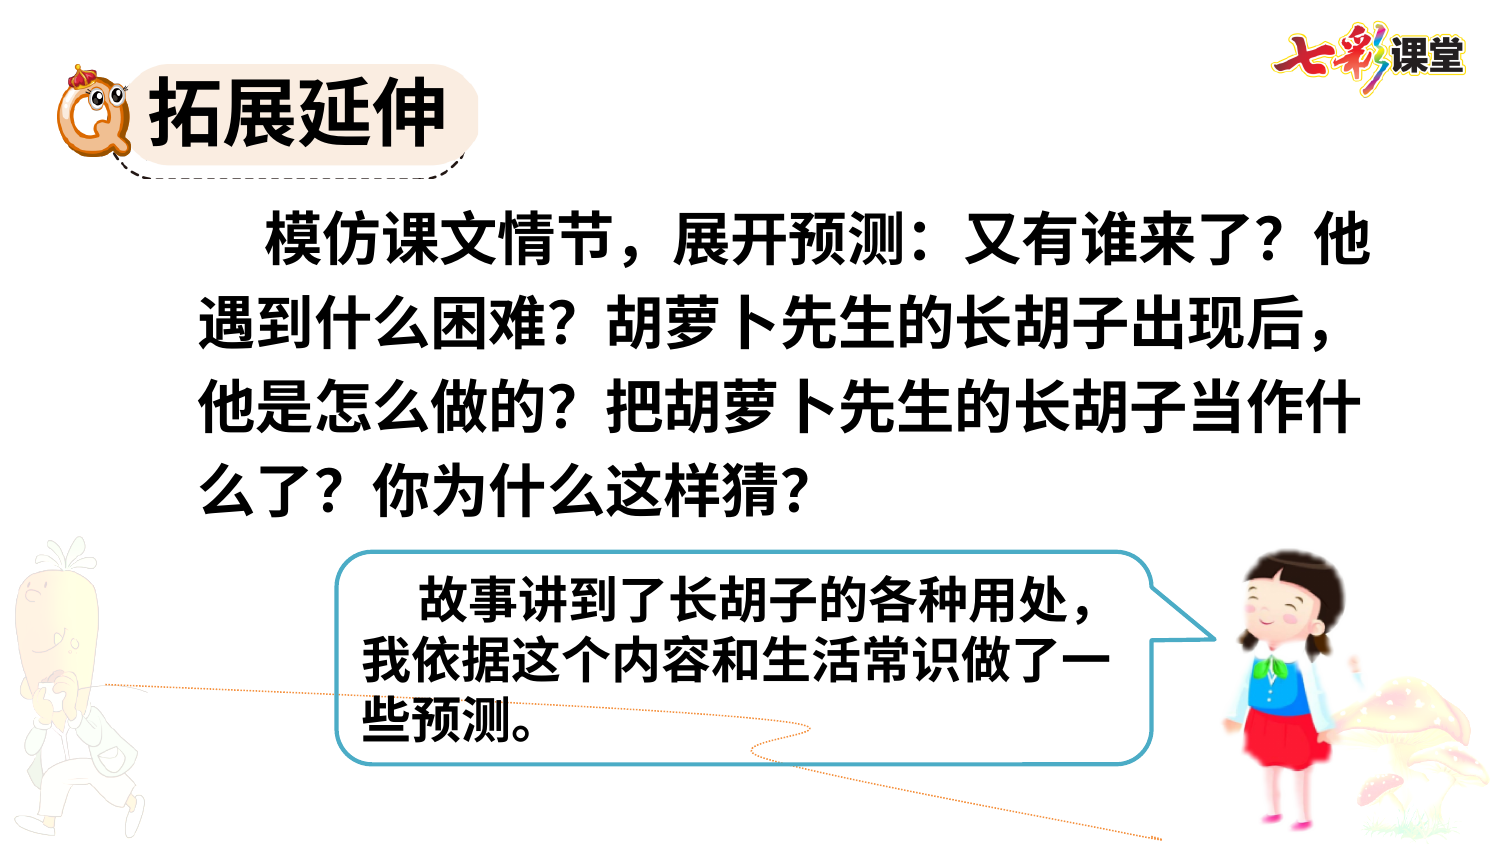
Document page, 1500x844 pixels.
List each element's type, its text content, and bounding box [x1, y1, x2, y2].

text_box 模仿课文情节，展开预测：又有谁来了？他遇到什么困难？胡萝卜先生的长胡子出现后，他是怎么做的？把胡萝卜先生的长胡子当作什么了？你为什么这样猜？ [183, 180, 1393, 532]
text_box 故事讲到了长胡子的各种用处，我依据这个内容和生活常识做了一些预测。 [334, 549, 1151, 767]
picture [1269, 20, 1468, 98]
picture [56, 64, 479, 179]
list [1156, 527, 1368, 834]
text_box 拓展延伸 [135, 59, 484, 161]
